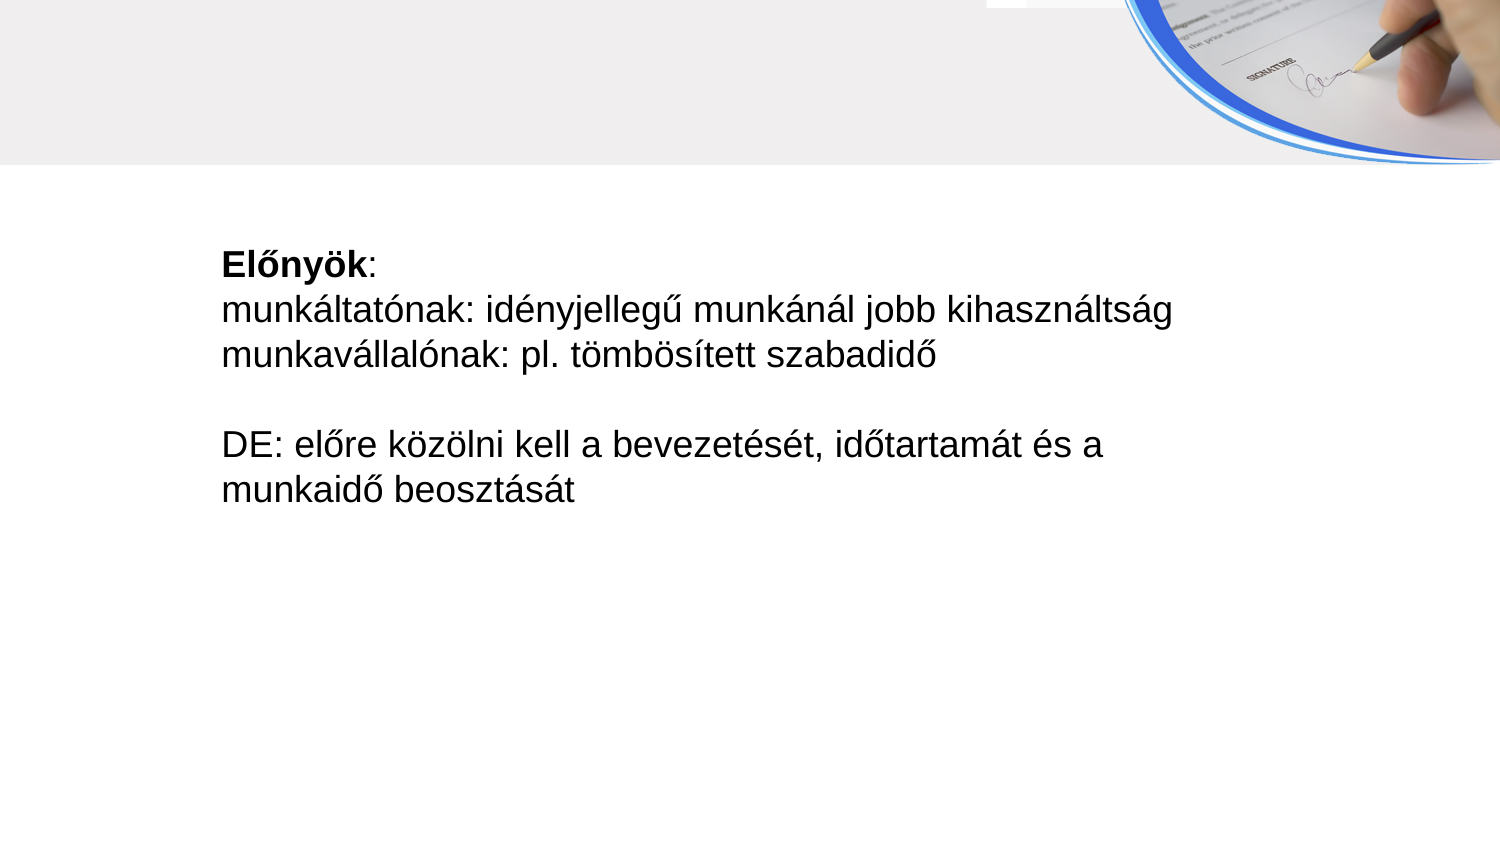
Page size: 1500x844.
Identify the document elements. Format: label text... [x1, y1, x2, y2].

picture [0, 0, 1500, 844]
text_box Előnyök: munkáltatónak: idényjellegű munkánál jobb kihasználtság munkavállalónak: pl. tömbösített szabadidő DE: előre közölni kell a bevezetését, időtartamát és a munkaidő beosztását [206, 232, 1208, 563]
